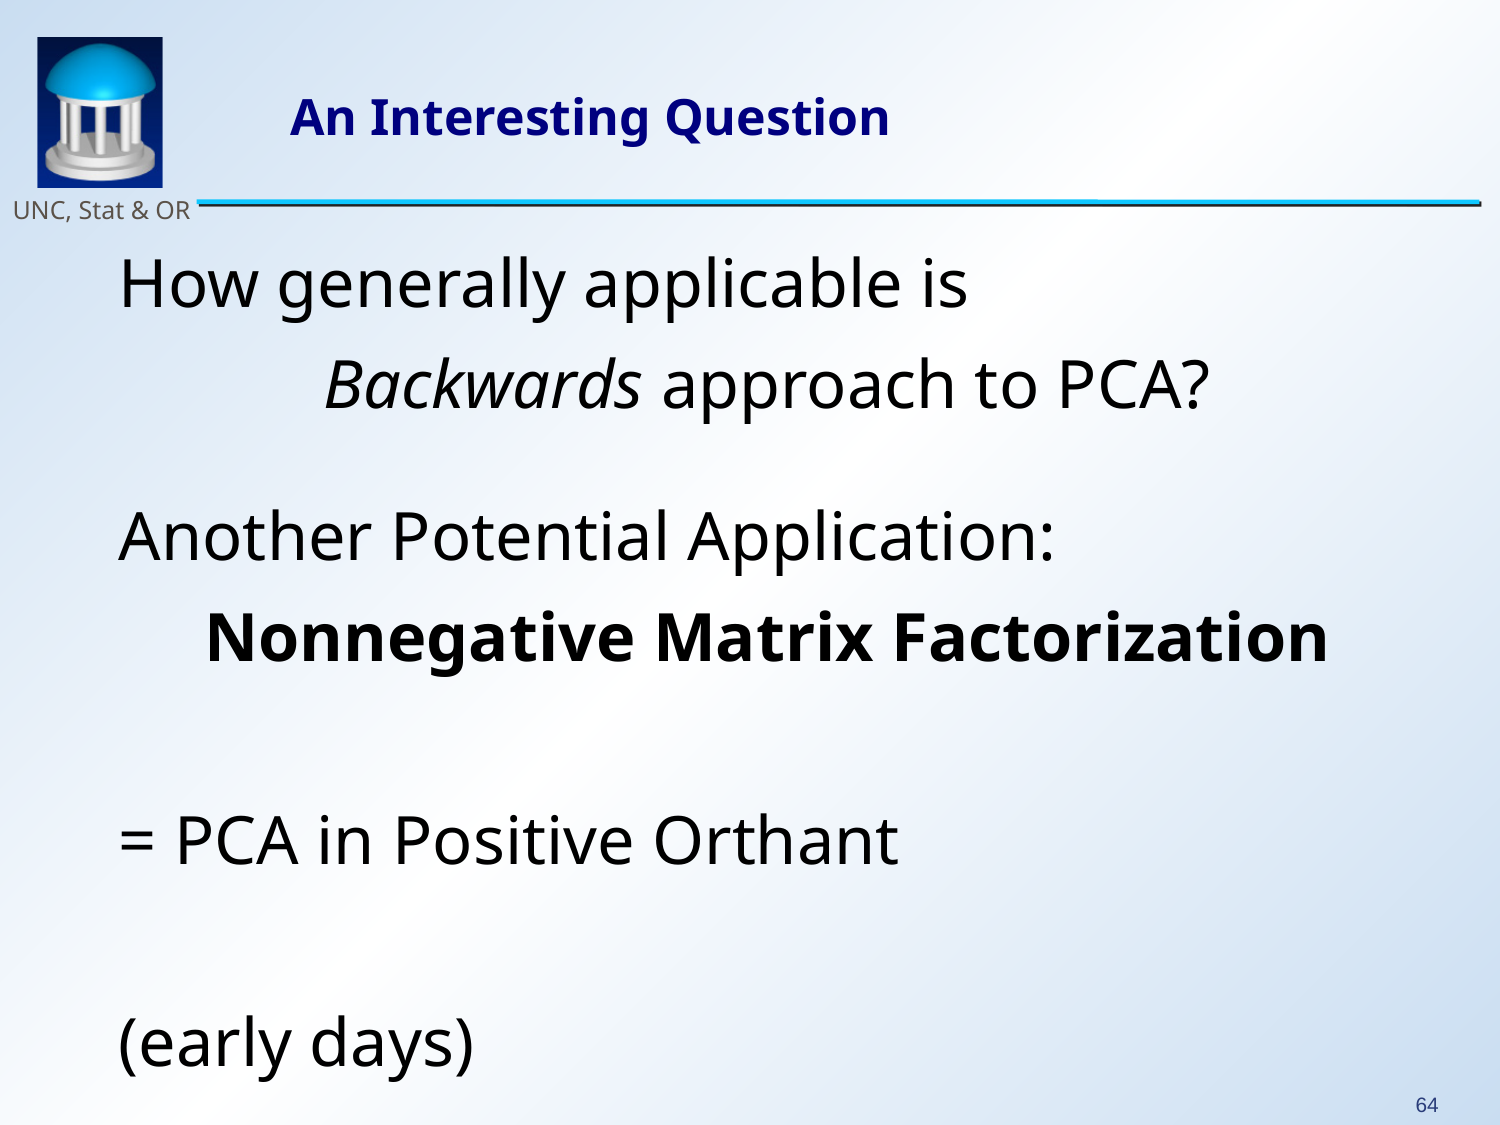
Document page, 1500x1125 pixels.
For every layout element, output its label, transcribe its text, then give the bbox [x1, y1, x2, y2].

title An Interesting Question [274, 74, 1448, 156]
list How generally applicable is Backwards approach to PCA? Another Potential Application: Nonnegative Matrix Factorization = PCA in Positive Orthant (early days) [103, 224, 1432, 1076]
